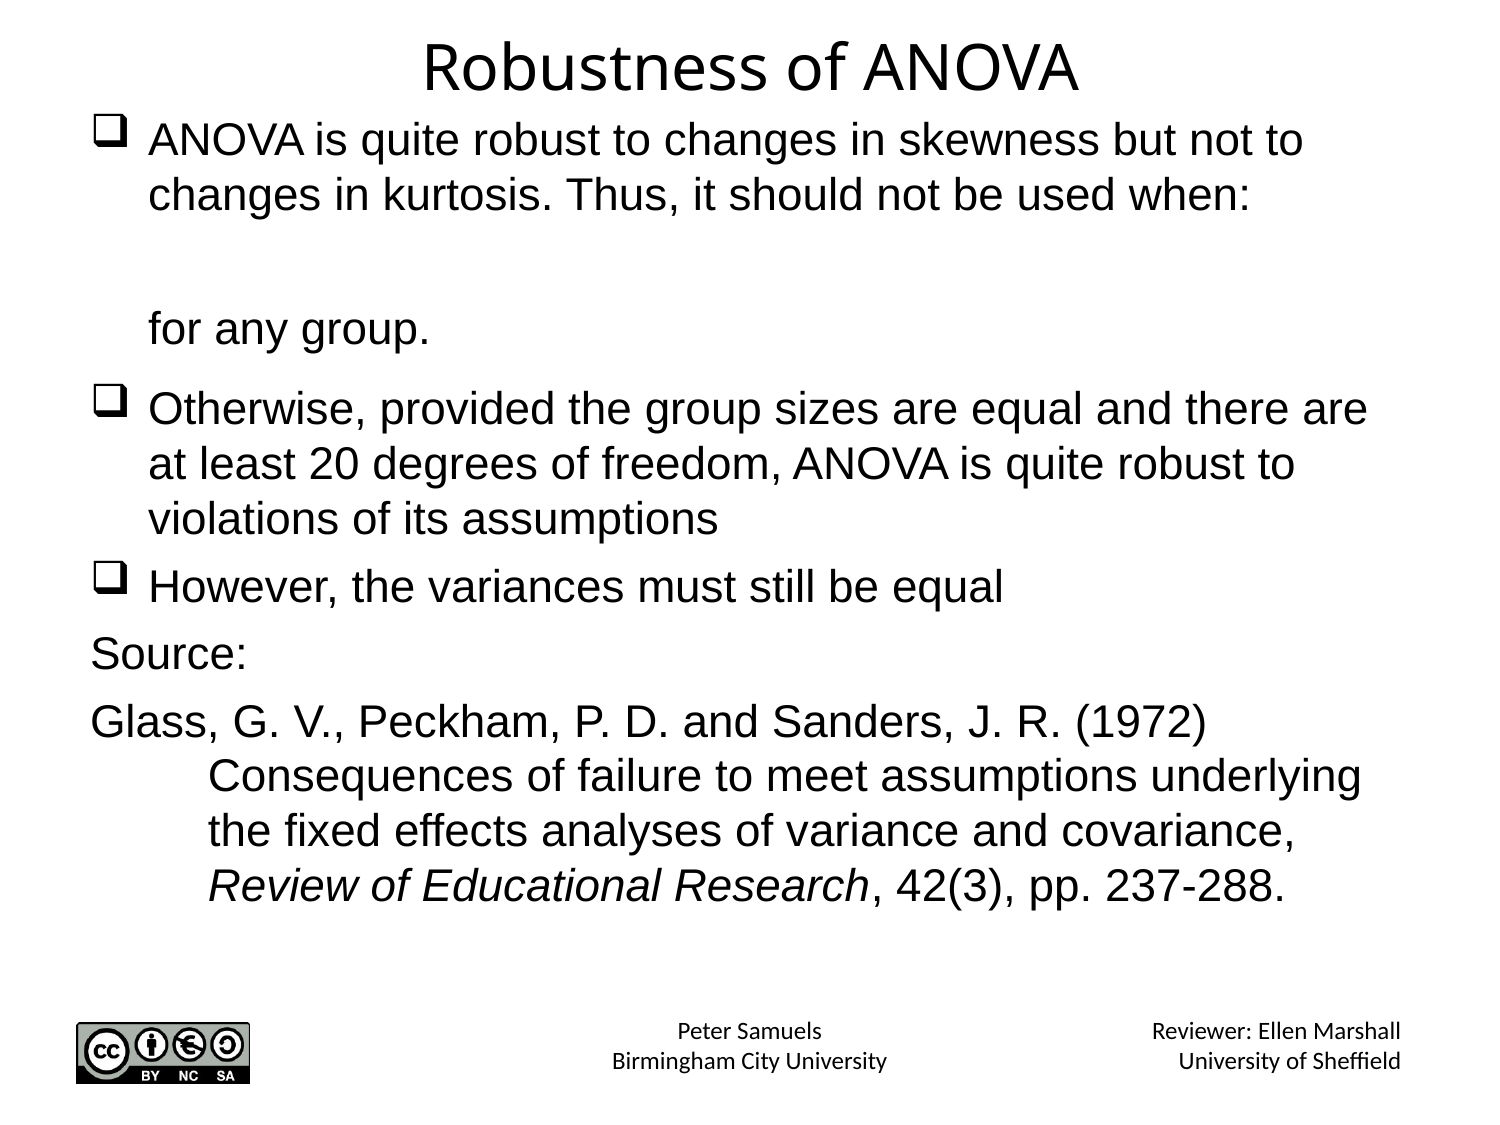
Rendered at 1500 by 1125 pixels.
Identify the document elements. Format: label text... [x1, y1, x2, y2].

title Robustness of ANOVA [75, 19, 1425, 112]
text_box Peter Samuels Birmingham City University [549, 1007, 951, 1083]
picture [76, 1022, 251, 1084]
text_box Reviewer: Ellen Marshall University of Sheffield [1038, 1007, 1417, 1083]
